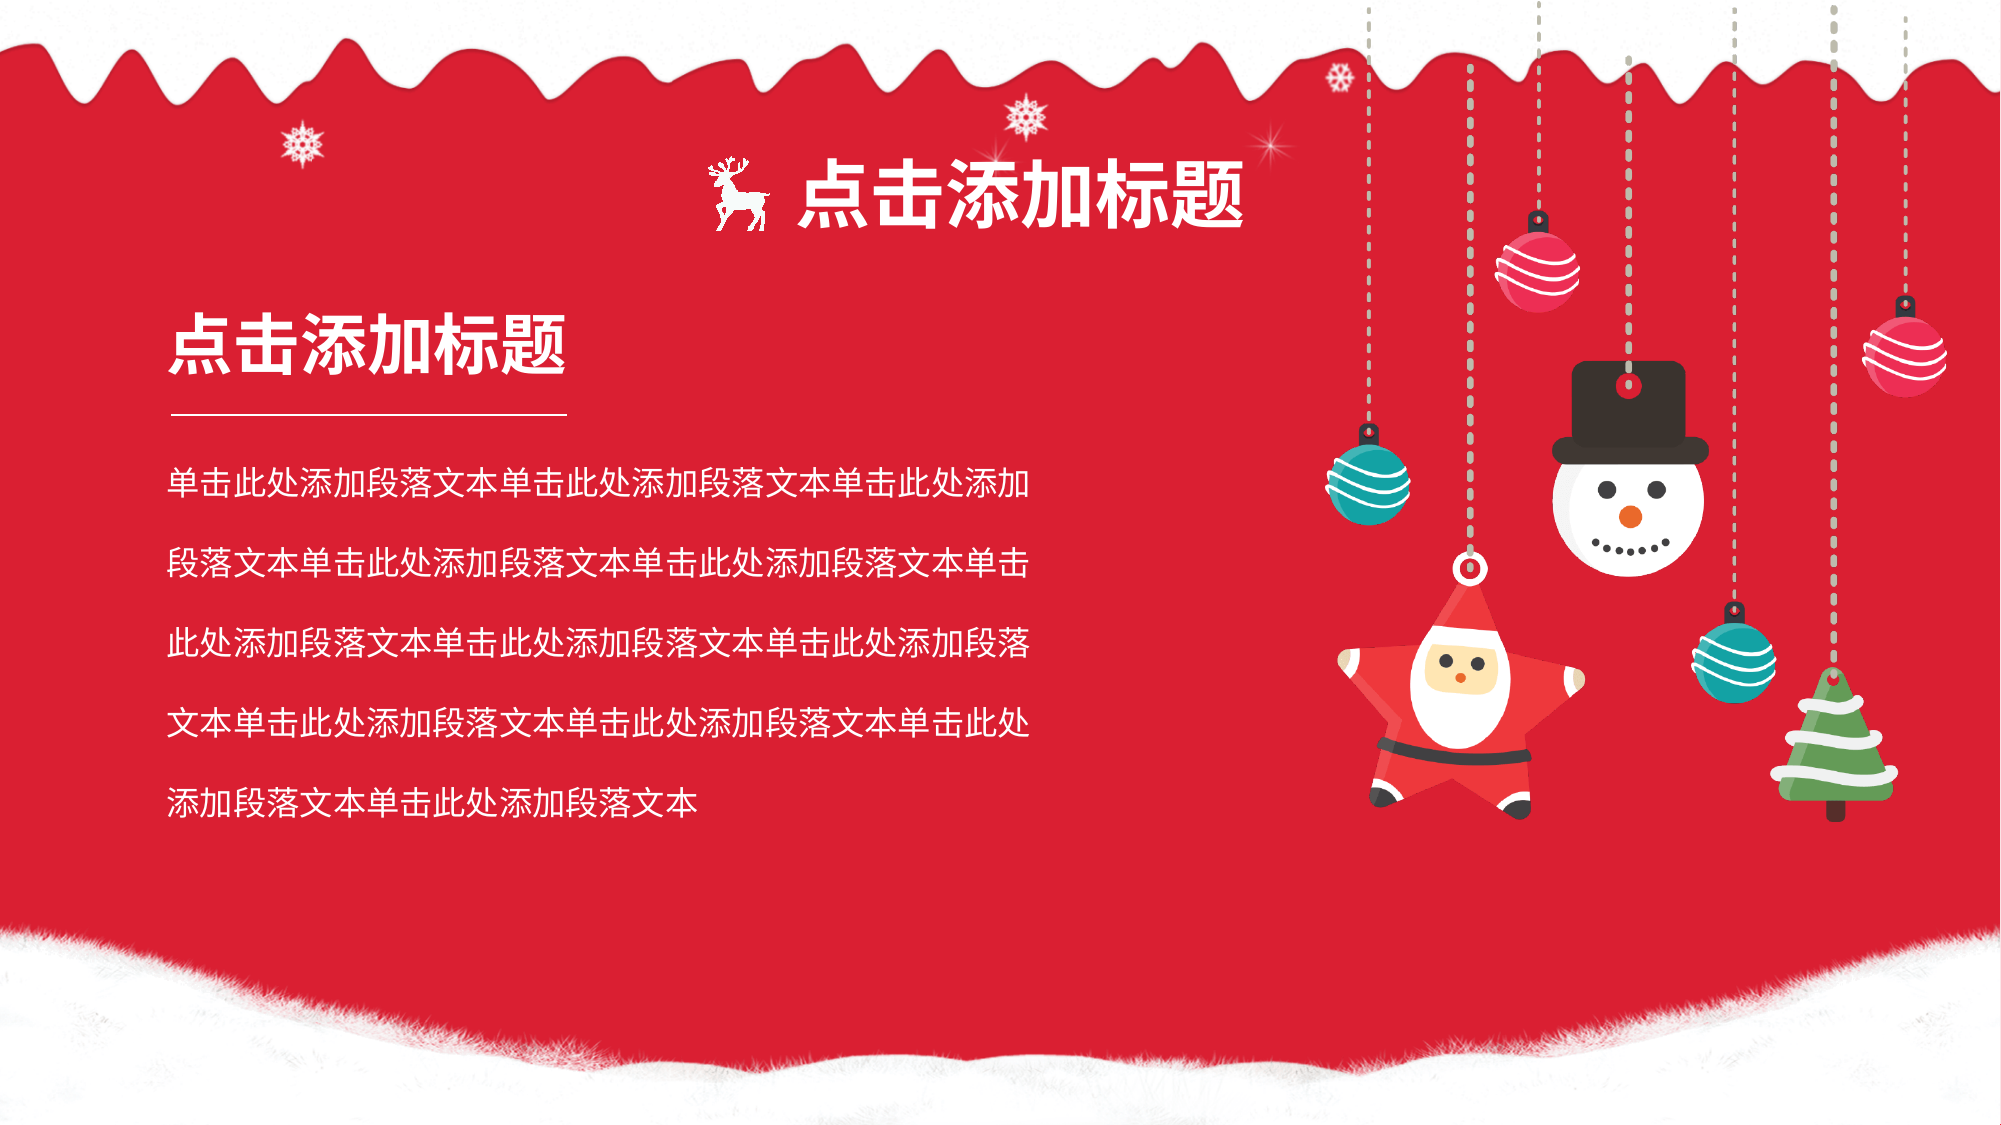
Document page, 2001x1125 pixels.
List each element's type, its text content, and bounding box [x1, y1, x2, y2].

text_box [708, 140, 1298, 247]
text_box 点击添加标题 [152, 295, 741, 391]
picture [0, 866, 2001, 1125]
text_box 单击此处添加段落文本单击此处添加段落文本单击此处添加段落文本单击此处添加段落文本单击此处添加段落文本单击此处添加段落文本单击此处添加段落文本单击此处添加段落文本单击此处添加段落文本单击此处添加段落文本单击此处添加段落文本单击此处添加段落文本 [152, 414, 1071, 930]
picture [0, 0, 2001, 822]
